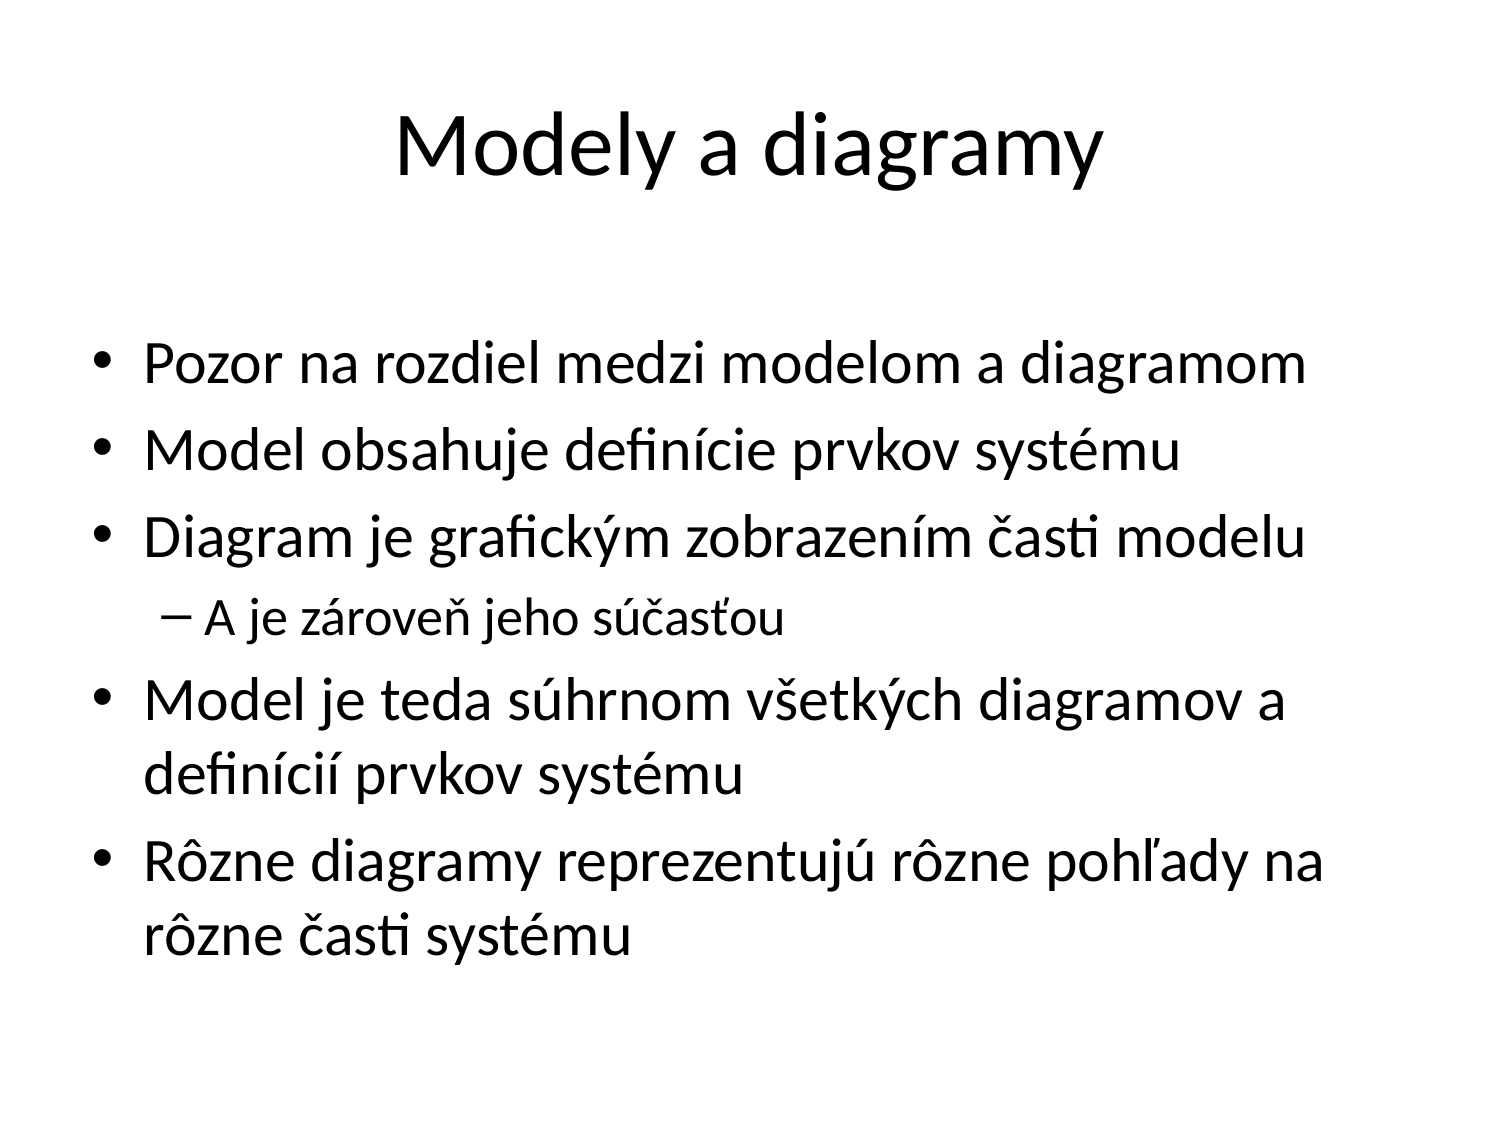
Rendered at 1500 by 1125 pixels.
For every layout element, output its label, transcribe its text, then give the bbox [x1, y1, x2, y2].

list Pozor na rozdiel medzi modelom a diagramom Model obsahuje definície prvkov systému Diagram je grafickým zobrazením časti modelu A je zároveň jeho súčasťou Model je teda súhrnom všetkých diagramov a definícií prvkov systému Rôzne diagramy reprezentujú rôzne pohľady na rôzne časti systému [76, 314, 1427, 982]
title Modely a diagramy [75, 45, 1425, 233]
